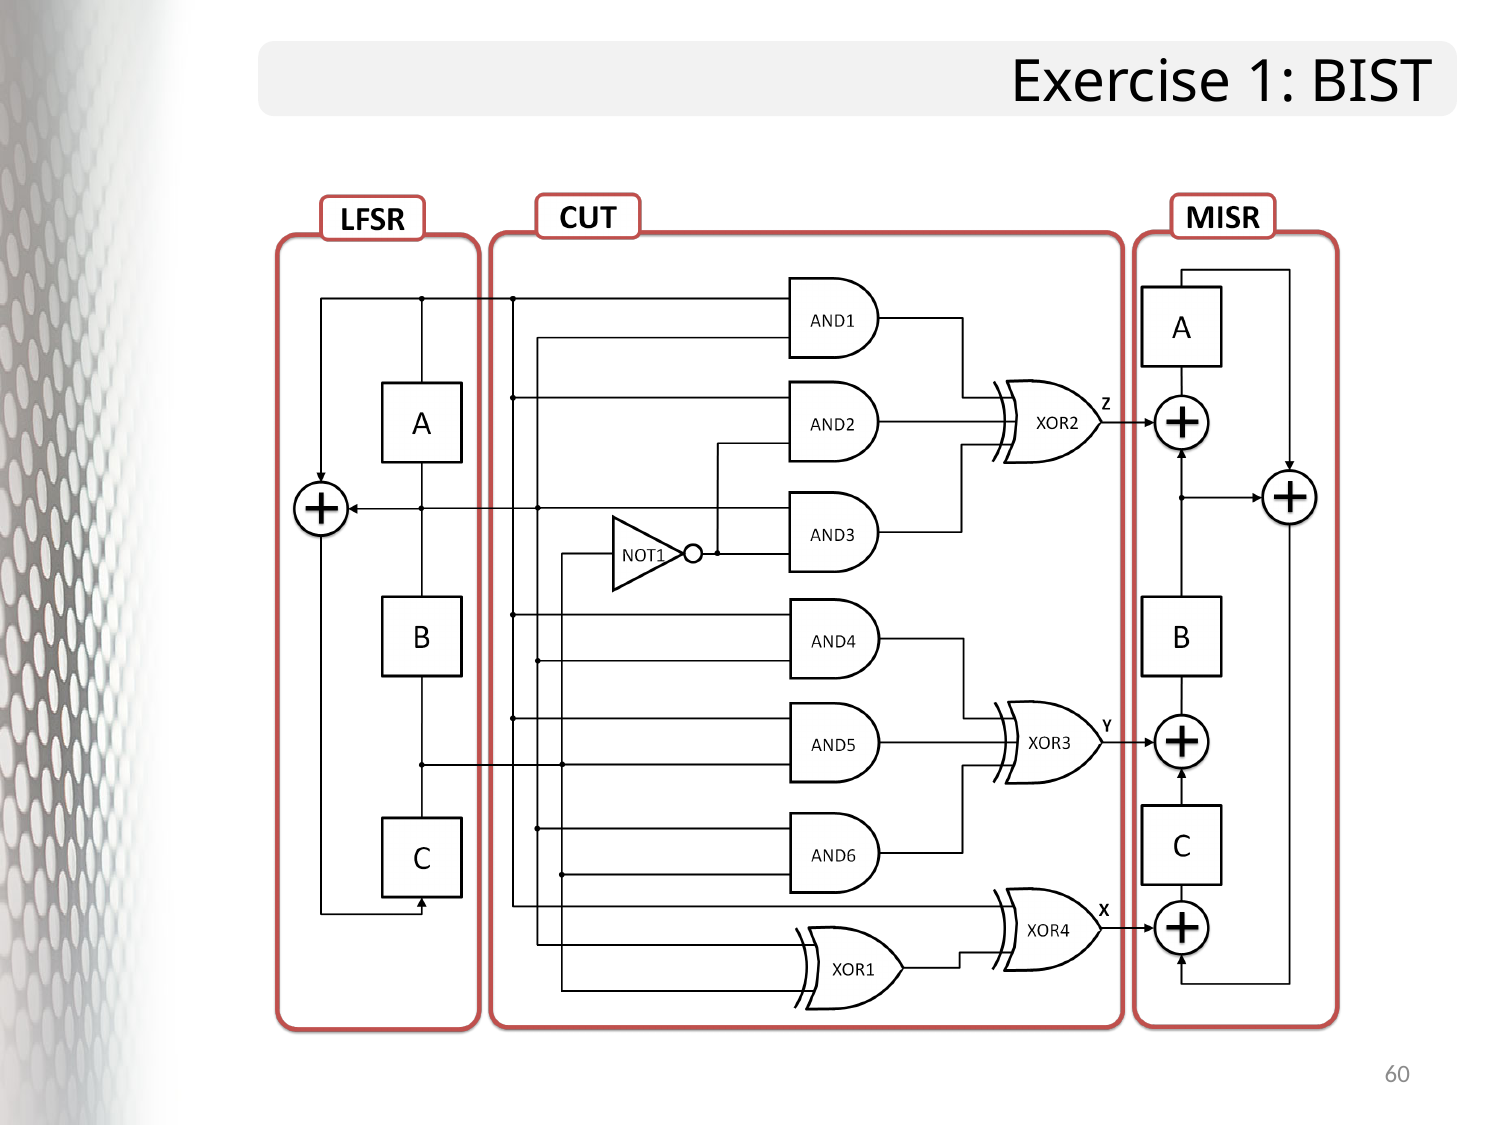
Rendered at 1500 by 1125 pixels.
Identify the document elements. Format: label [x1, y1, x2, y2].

picture [271, 185, 1343, 1037]
slide_number [1074, 1042, 1425, 1103]
title [258, 40, 1449, 117]
picture [0, 0, 200, 1125]
